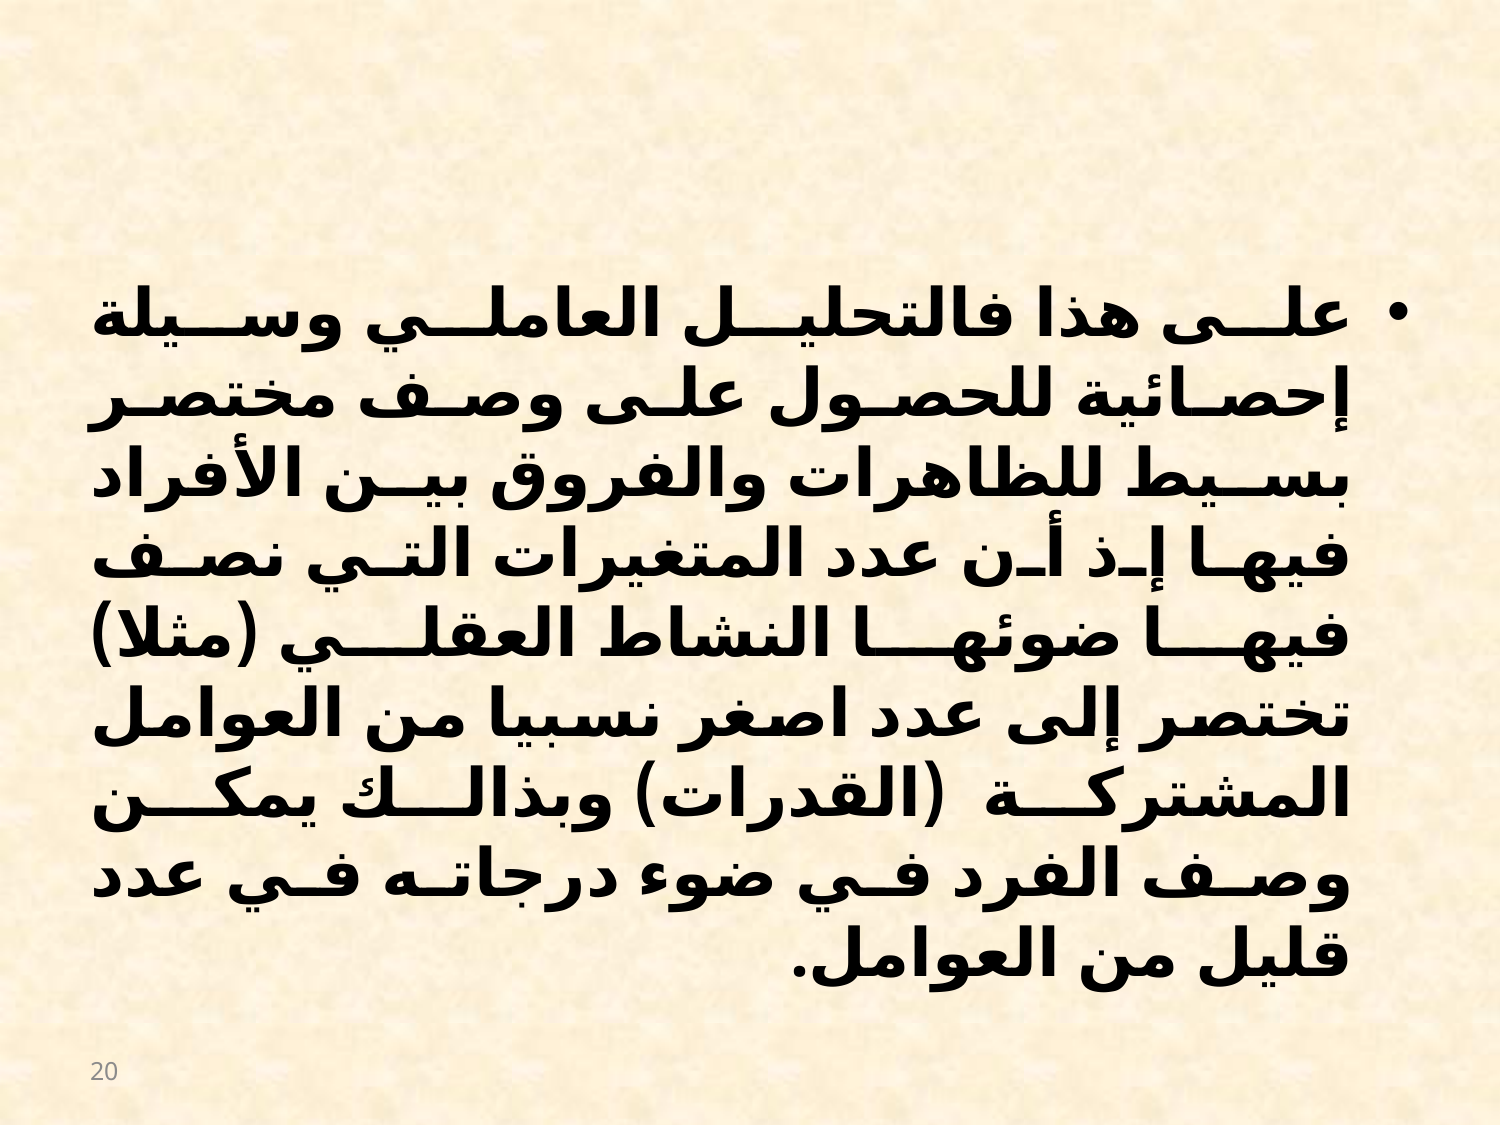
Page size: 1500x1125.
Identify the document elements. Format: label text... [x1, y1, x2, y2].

picture [0, 0, 1500, 1125]
slide_number 20 [75, 1042, 425, 1103]
list على هذا فالتحليل العاملي وسيلة إحصائية للحصول على وصف مختصر بسيط للظاهرات والفروق بين الأفراد فيها إذ أن عدد المتغيرات التي نصف فيها ضوئها النشاط العقلي (مثلا) تختصر إلى عدد اصغر نسبيا من العوامل المشتركة (القدرات) وبذالك يمكن وصف الفرد في ضوء درجاته في عدد قليل من العوامل. [75, 262, 1425, 1005]
